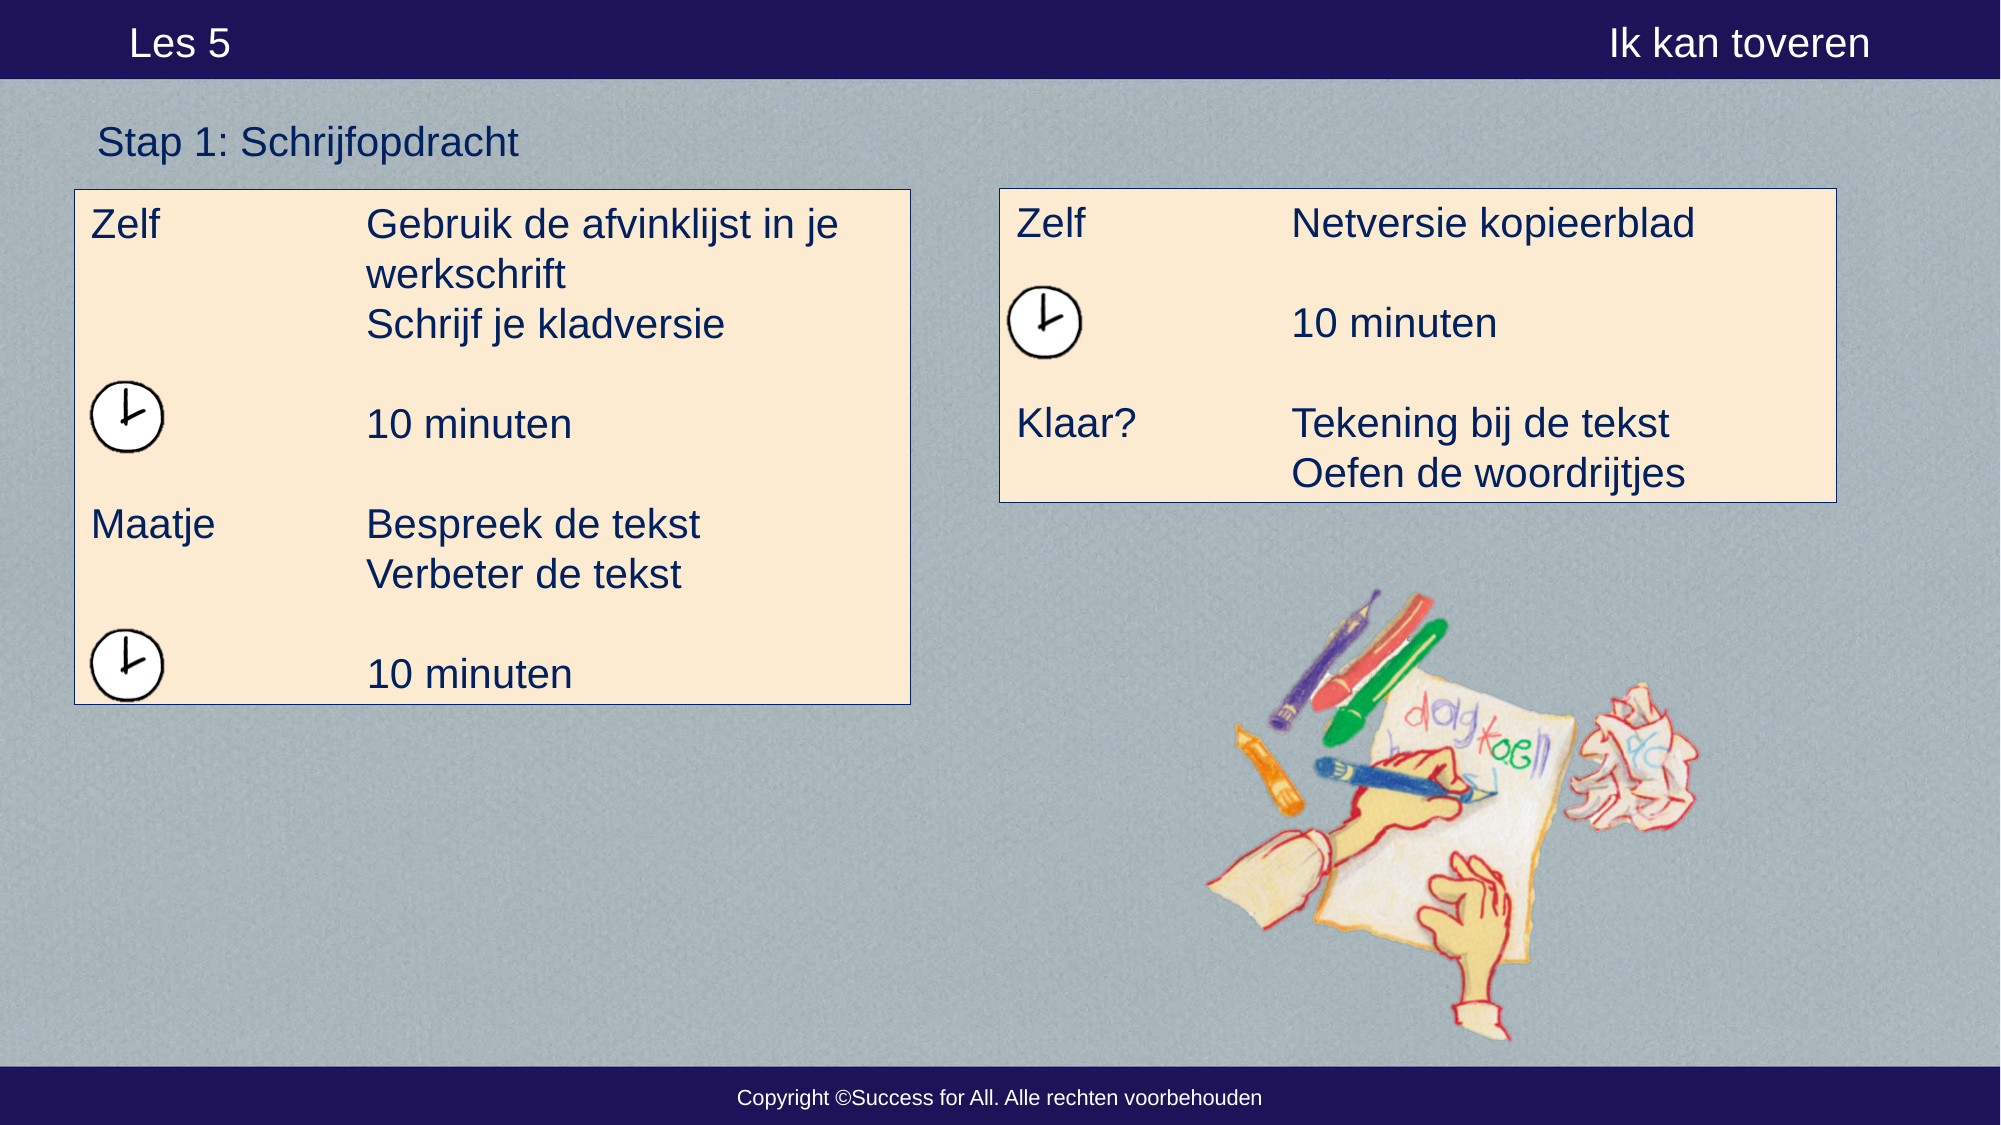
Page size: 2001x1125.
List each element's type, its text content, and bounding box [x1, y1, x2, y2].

text_box Stap 1: Schrijfopdracht [82, 107, 875, 173]
text_box Copyright ©Success for All. Alle rechten voorbehouden [0, 1075, 2000, 1125]
text_box Ik kan toveren [999, 8, 1886, 123]
text_box Zelf Netversie kopieerblad 10 minuten Klaar? Tekening bij de tekst Oefen de woordrijtjes [999, 188, 1837, 503]
text_box Les 5 [114, 8, 354, 73]
picture [0, 0, 2001, 1125]
text_box Zelf Gebruik de afvinklijst in je werkschrift Schrijf je kladversie 10 minuten Maatje Bespreek de tekst Verbeter de tekst 10 minuten [74, 189, 911, 705]
